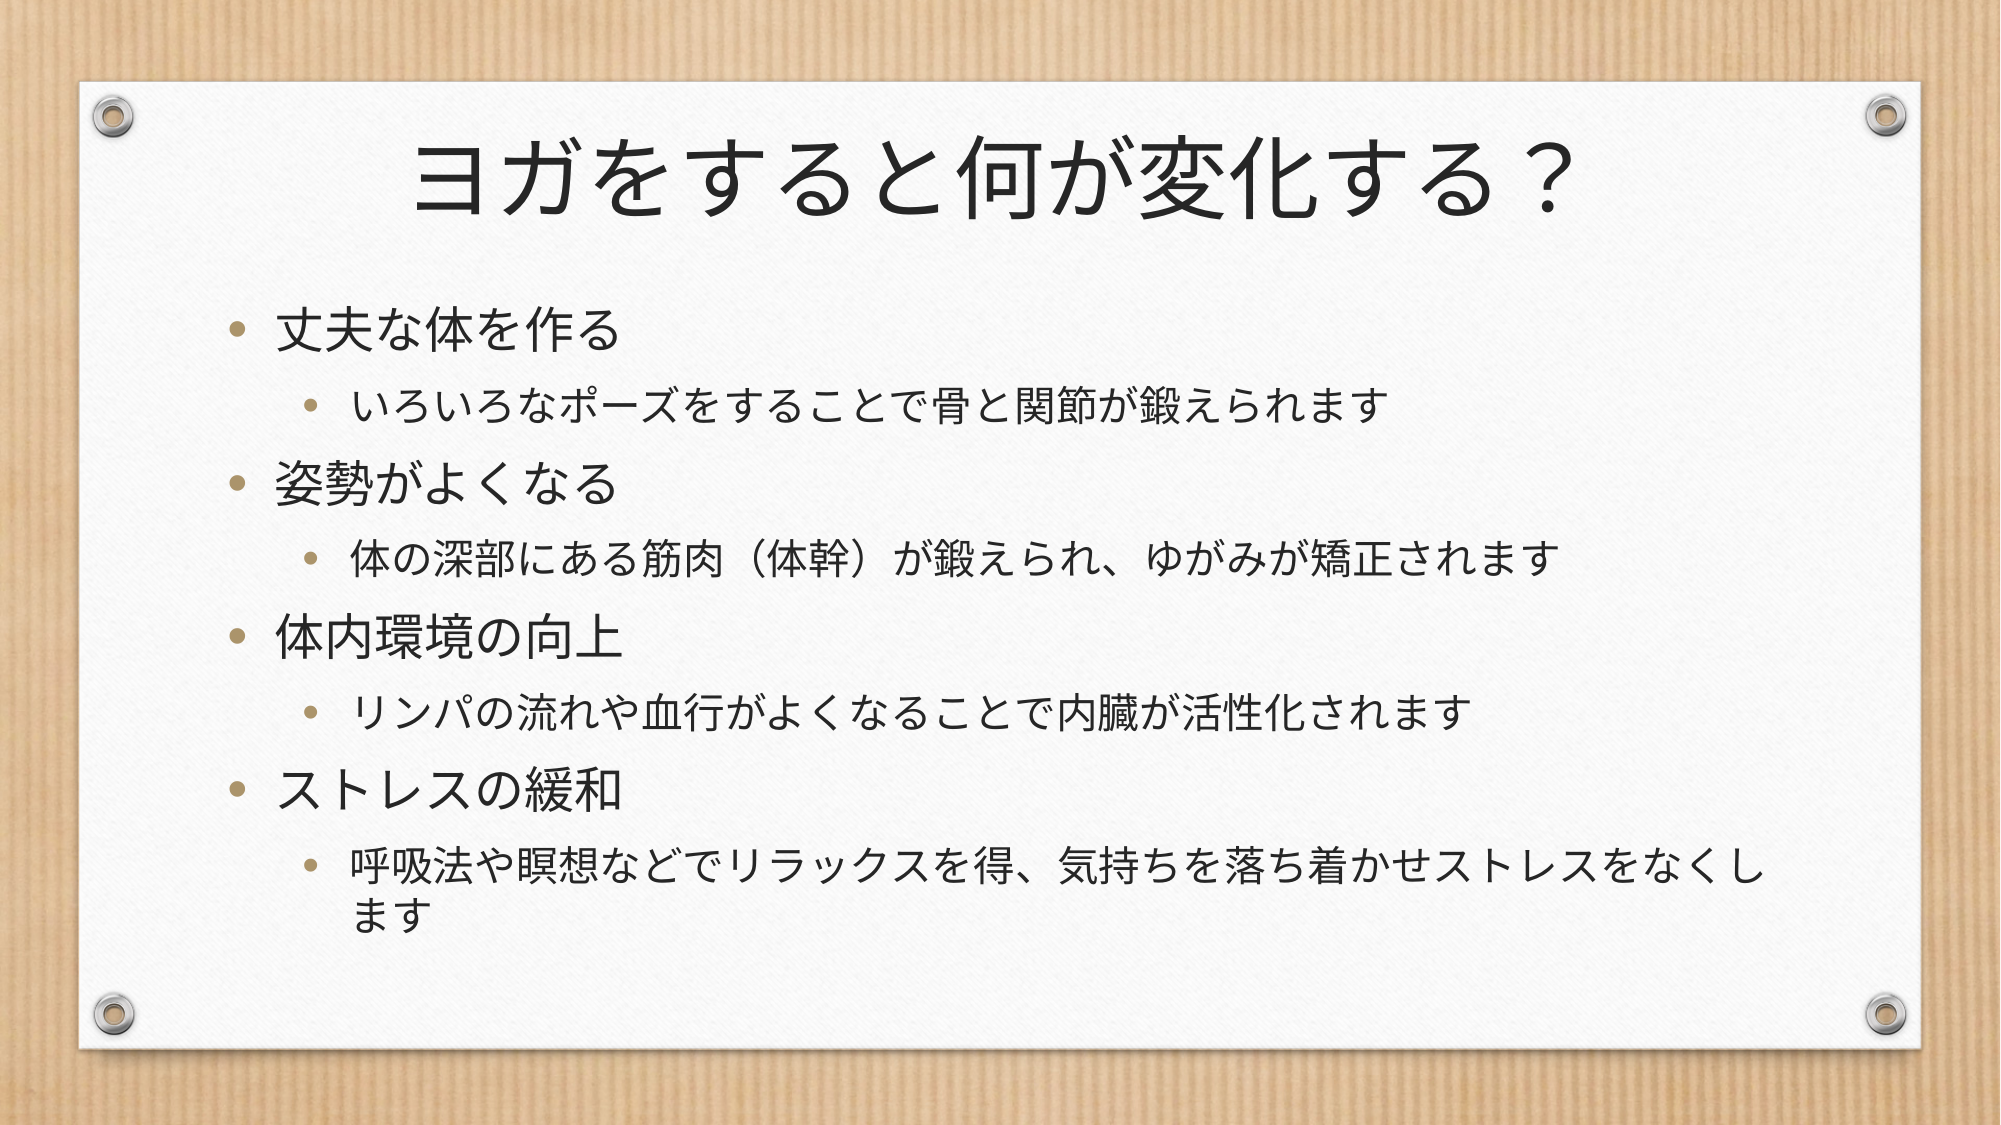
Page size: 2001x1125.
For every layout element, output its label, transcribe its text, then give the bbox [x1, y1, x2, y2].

list 丈夫な体を作る いろいろなポーズをすることで骨と関節が鍛えられます 姿勢がよくなる 体の深部にある筋肉（体幹）が鍛えられ、ゆがみが矯正されます 体内環境の向上 リンパの流れや血行がよくなることで内臓が活性化されます ストレスの緩和 呼吸法や瞑想などでリラックスを得、気持ちを落ち着かせストレスをなくします [212, 291, 1788, 964]
title ヨガをすると何が変化する？ [212, 90, 1788, 262]
picture [0, 0, 2001, 1125]
